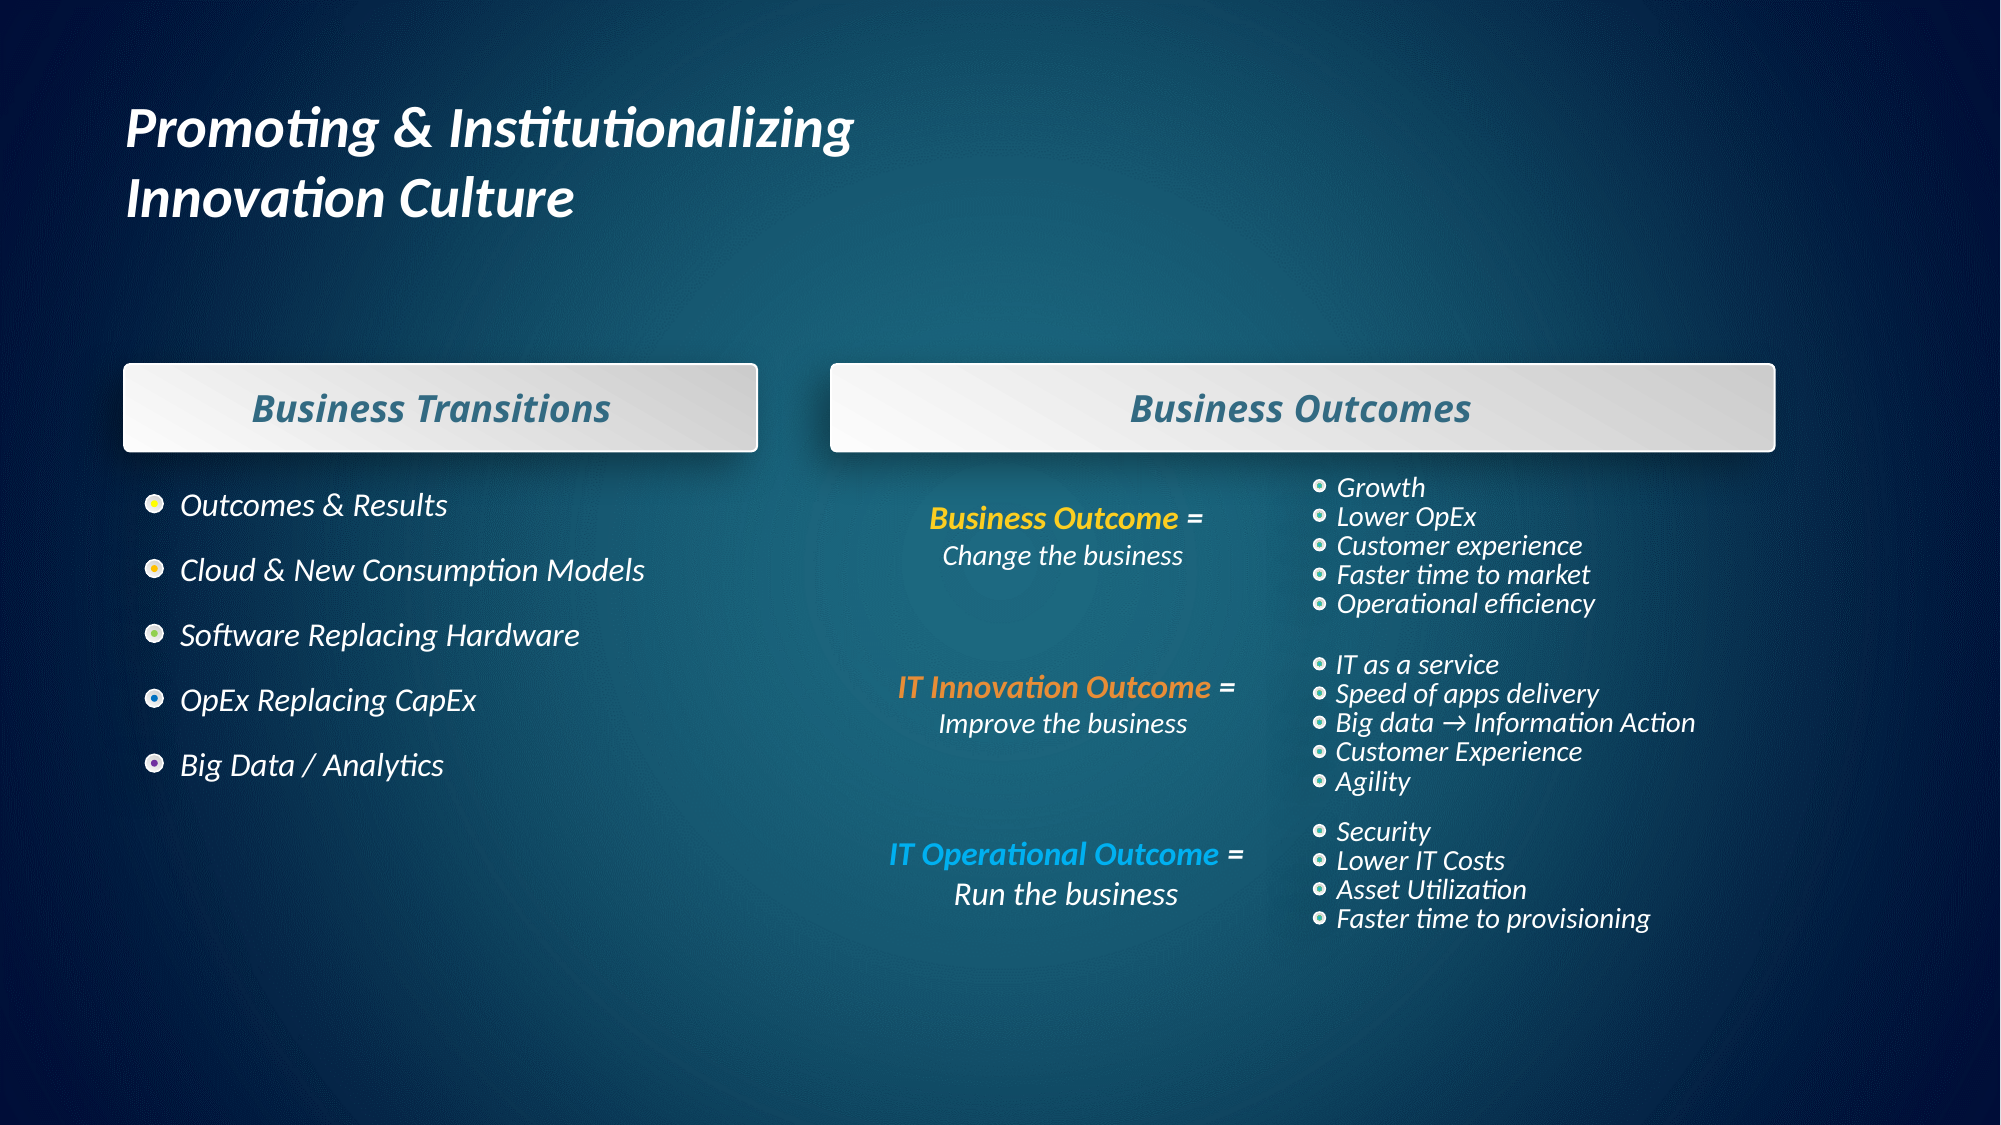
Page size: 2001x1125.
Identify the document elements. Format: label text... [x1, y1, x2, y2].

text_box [831, 364, 1775, 452]
picture [0, 0, 2001, 1125]
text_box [145, 476, 831, 805]
text_box Promoting & Institutionalizing Innovation Culture [110, 81, 1134, 237]
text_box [124, 364, 758, 452]
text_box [831, 465, 1784, 943]
